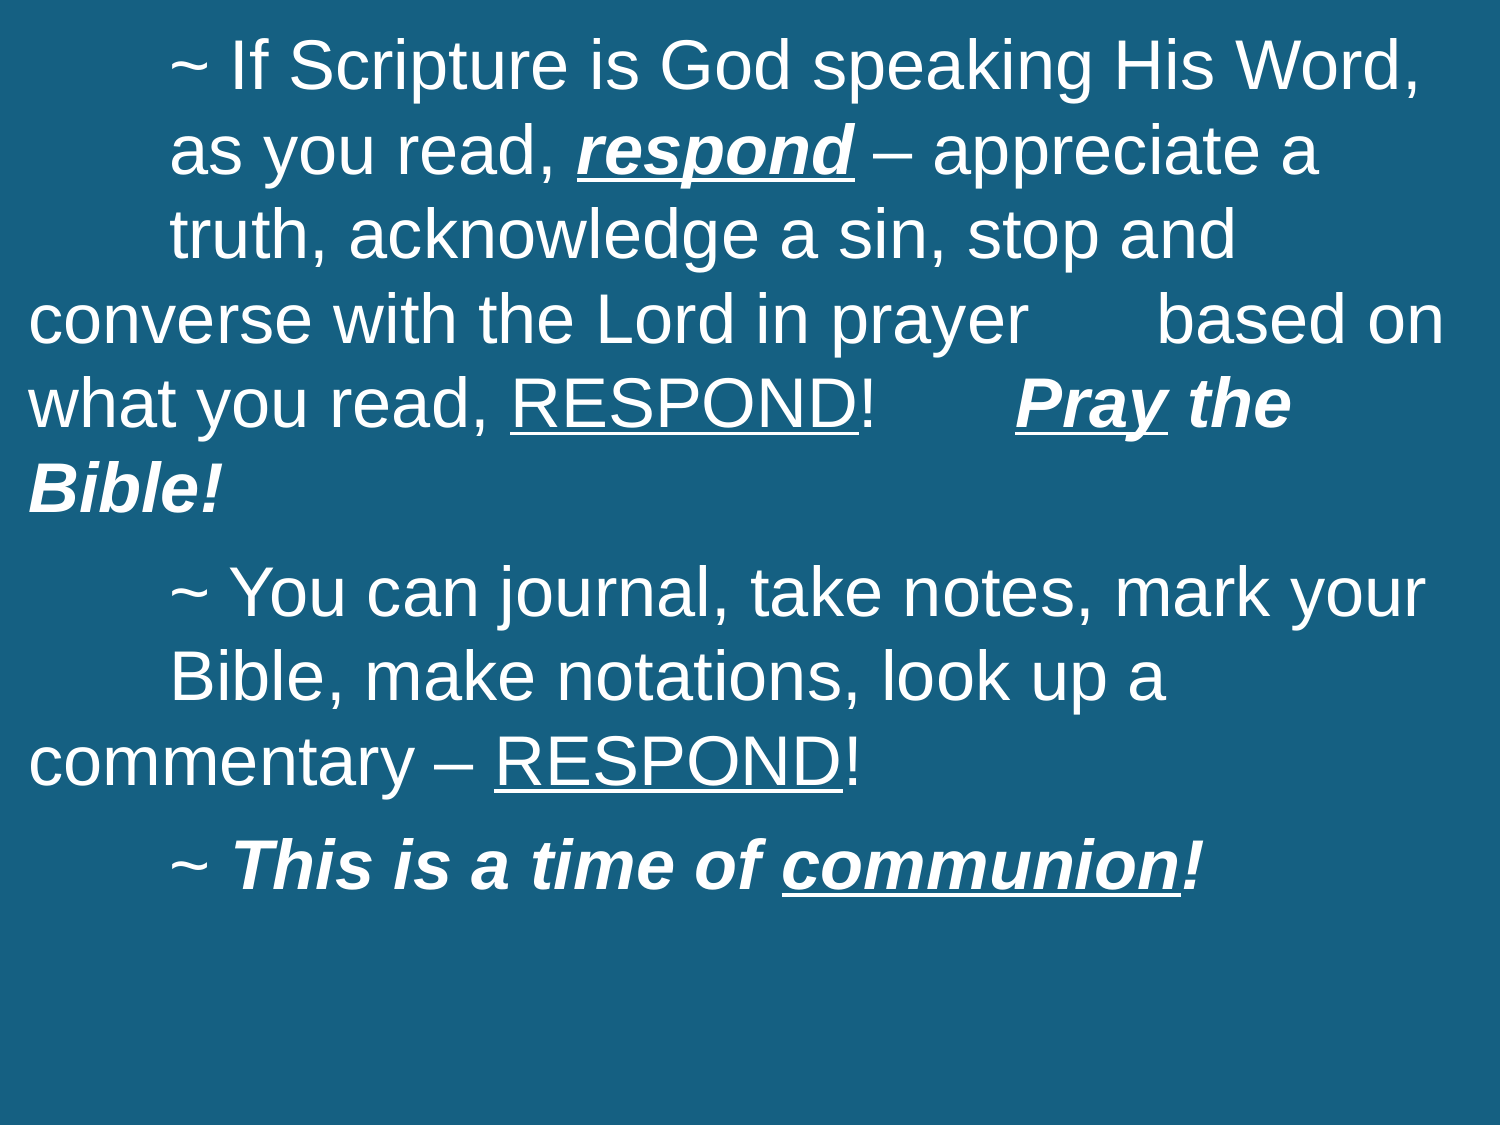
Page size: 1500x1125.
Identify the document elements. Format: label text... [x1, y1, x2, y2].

subtitle ~ If Scripture is God speaking His Word, as you read, respond – appreciate a truth, acknowledge a sin, stop and converse with the Lord in prayer based on what you read, RESPOND! Pray the Bible! ~ You can journal, take notes, mark your Bible, make notations, look up a commentary – RESPOND! ~ This is a time of communion! [13, 11, 1490, 1111]
